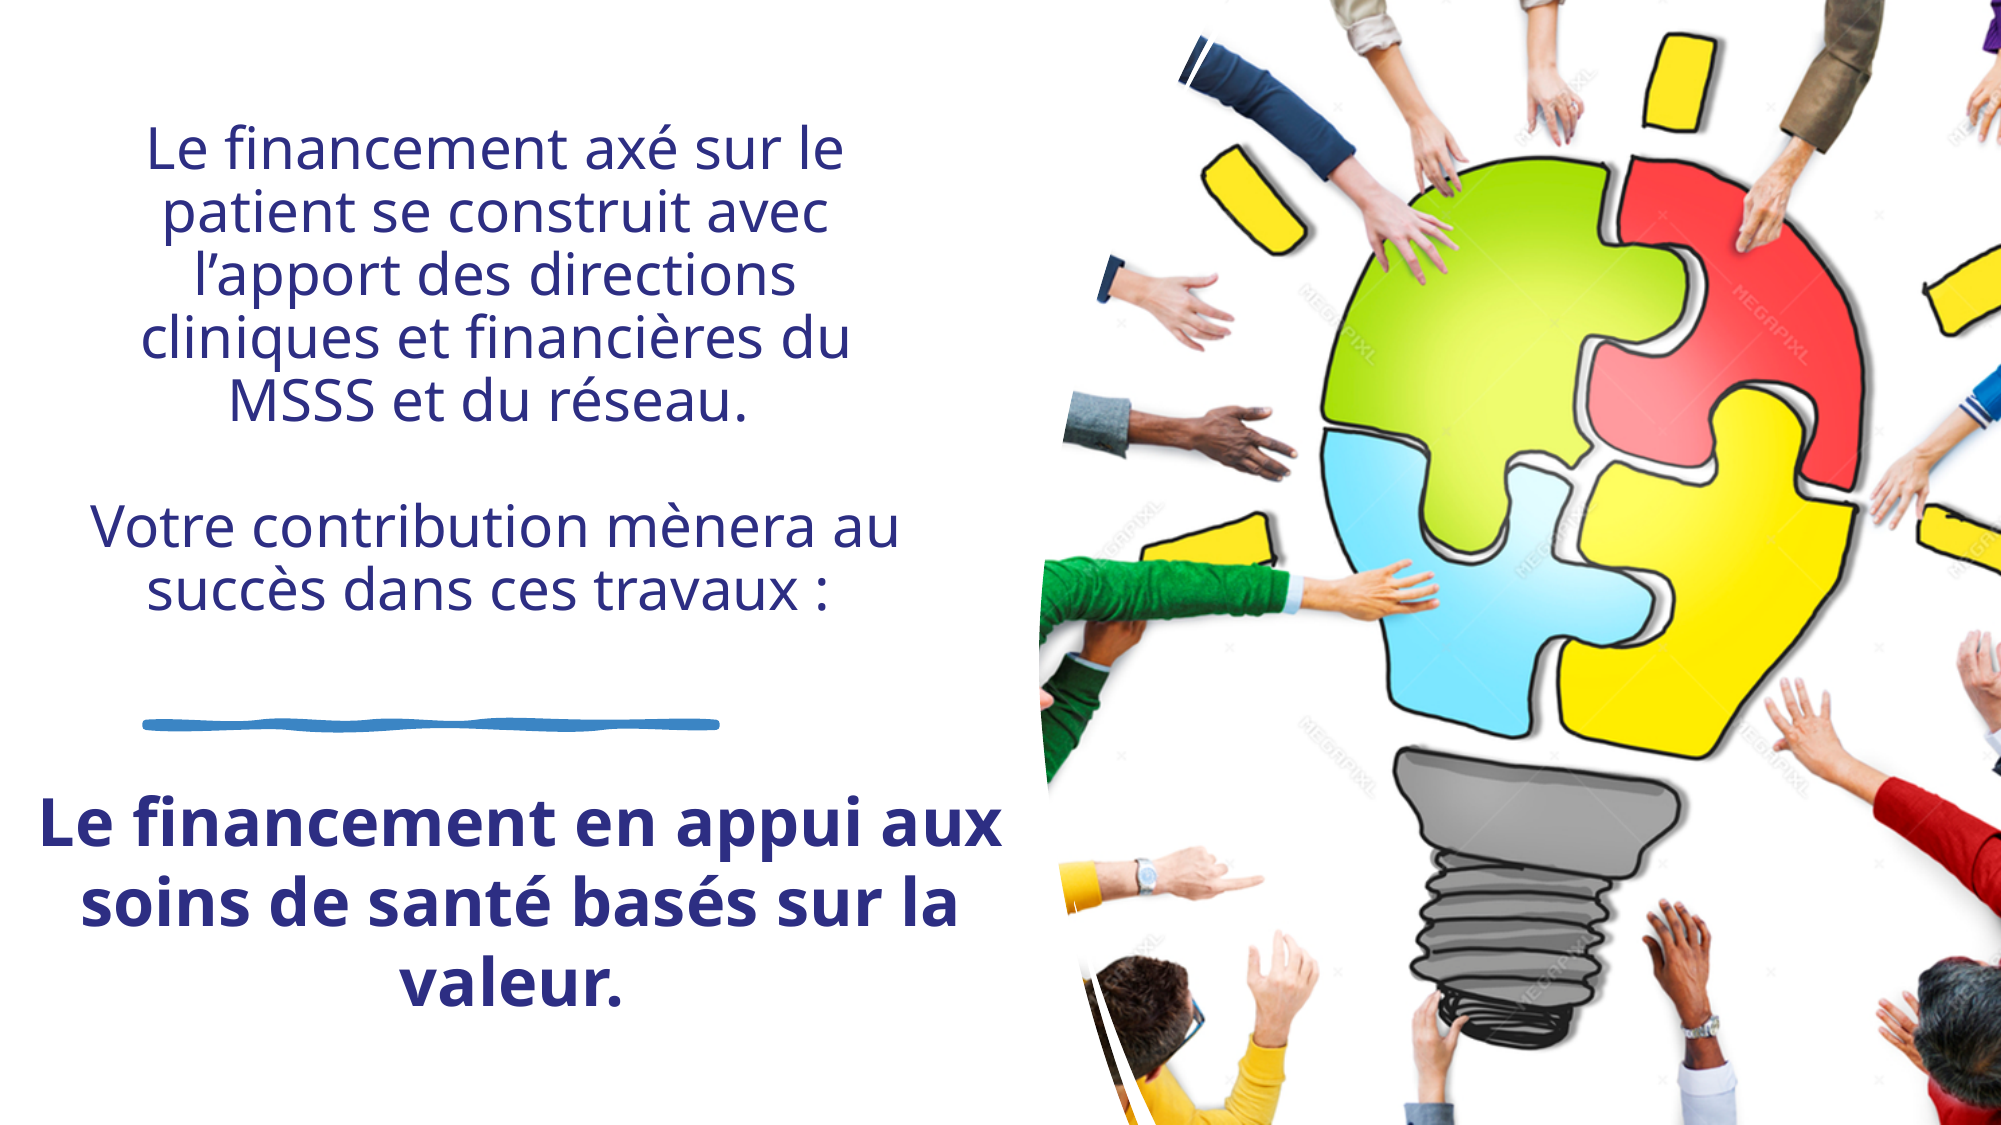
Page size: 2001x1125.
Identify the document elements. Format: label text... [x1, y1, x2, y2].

text_box [144, 720, 718, 730]
text_box [0, 0, 1038, 1125]
picture [1038, 0, 2001, 1125]
text_box Le financement en appui aux soins de santé basés sur la valeur. [2, 772, 1038, 1027]
title Le financement axé sur le patient se construit avec l’apport des directions cliniques et financières du MSSS et du réseau. Votre contribution mènera au succès dans ces travaux : [59, 311, 933, 701]
